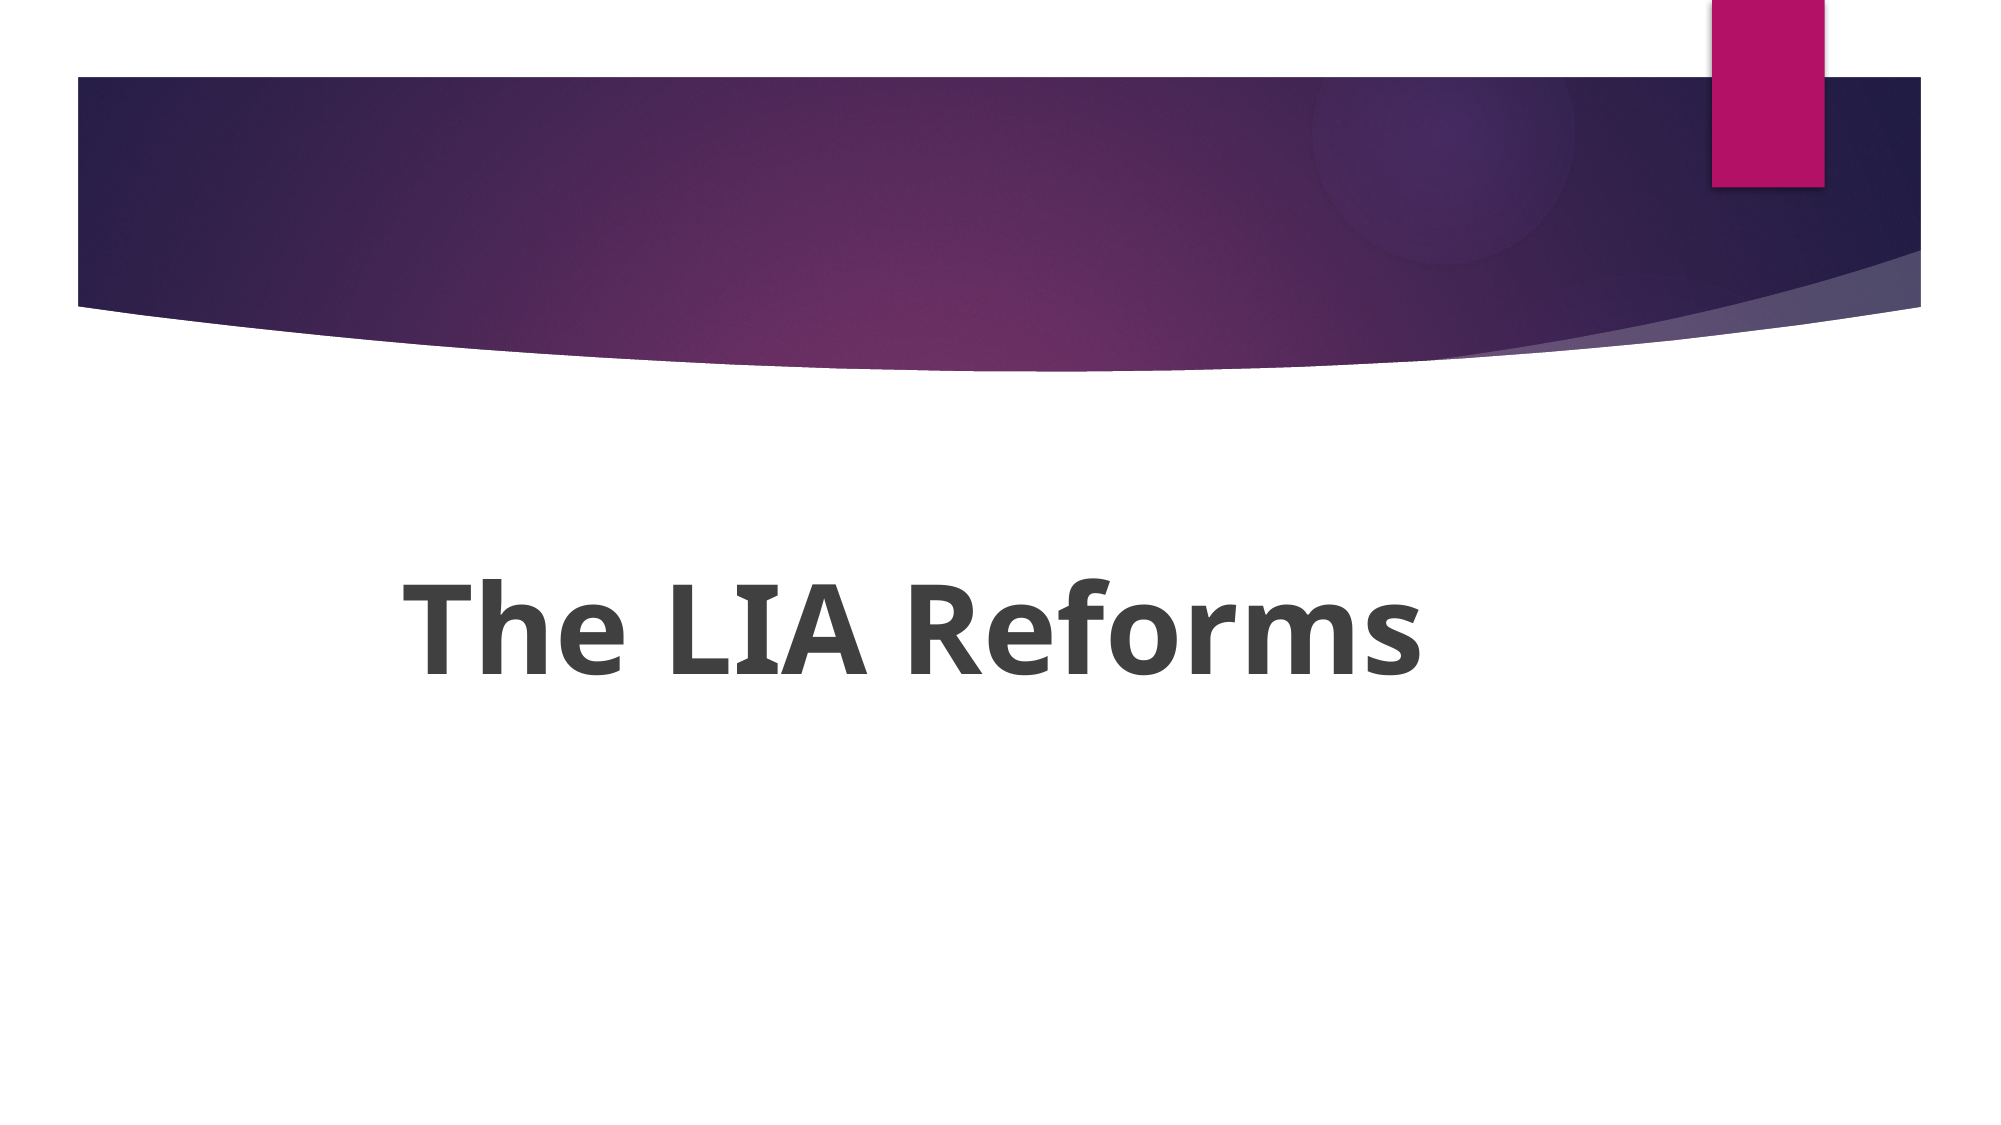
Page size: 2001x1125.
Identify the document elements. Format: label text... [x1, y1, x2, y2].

list The LIA Reforms [189, 344, 1638, 988]
